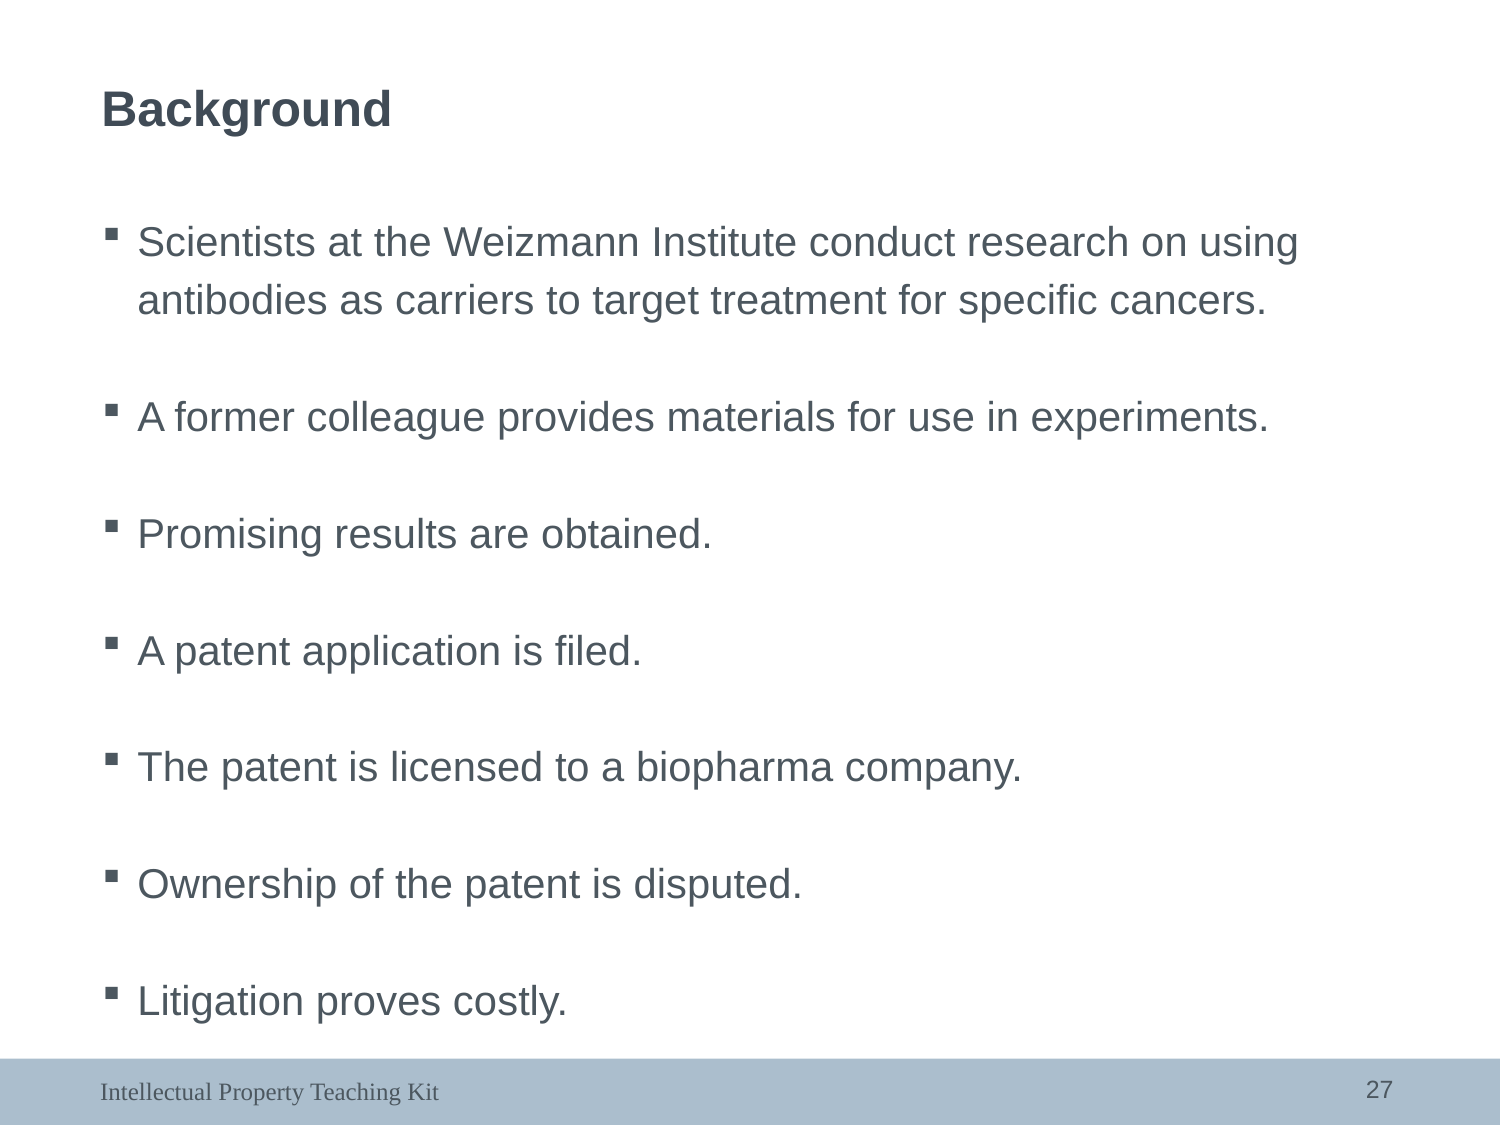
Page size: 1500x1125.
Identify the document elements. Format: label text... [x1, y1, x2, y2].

text_box Scientists at the Weizmann Institute conduct research on using antibodies as carriers to target treatment for specific cancers. A former colleague provides materials for use in experiments. Promising results are obtained. A patent application is filed. The patent is licensed to a biopharma company. Ownership of the patent is disputed. Litigation proves costly. [102, 206, 1402, 939]
text_box 27 [1269, 1070, 1394, 1106]
title Background [86, 69, 1387, 224]
footer Intellectual Property Teaching Kit [100, 1074, 988, 1125]
